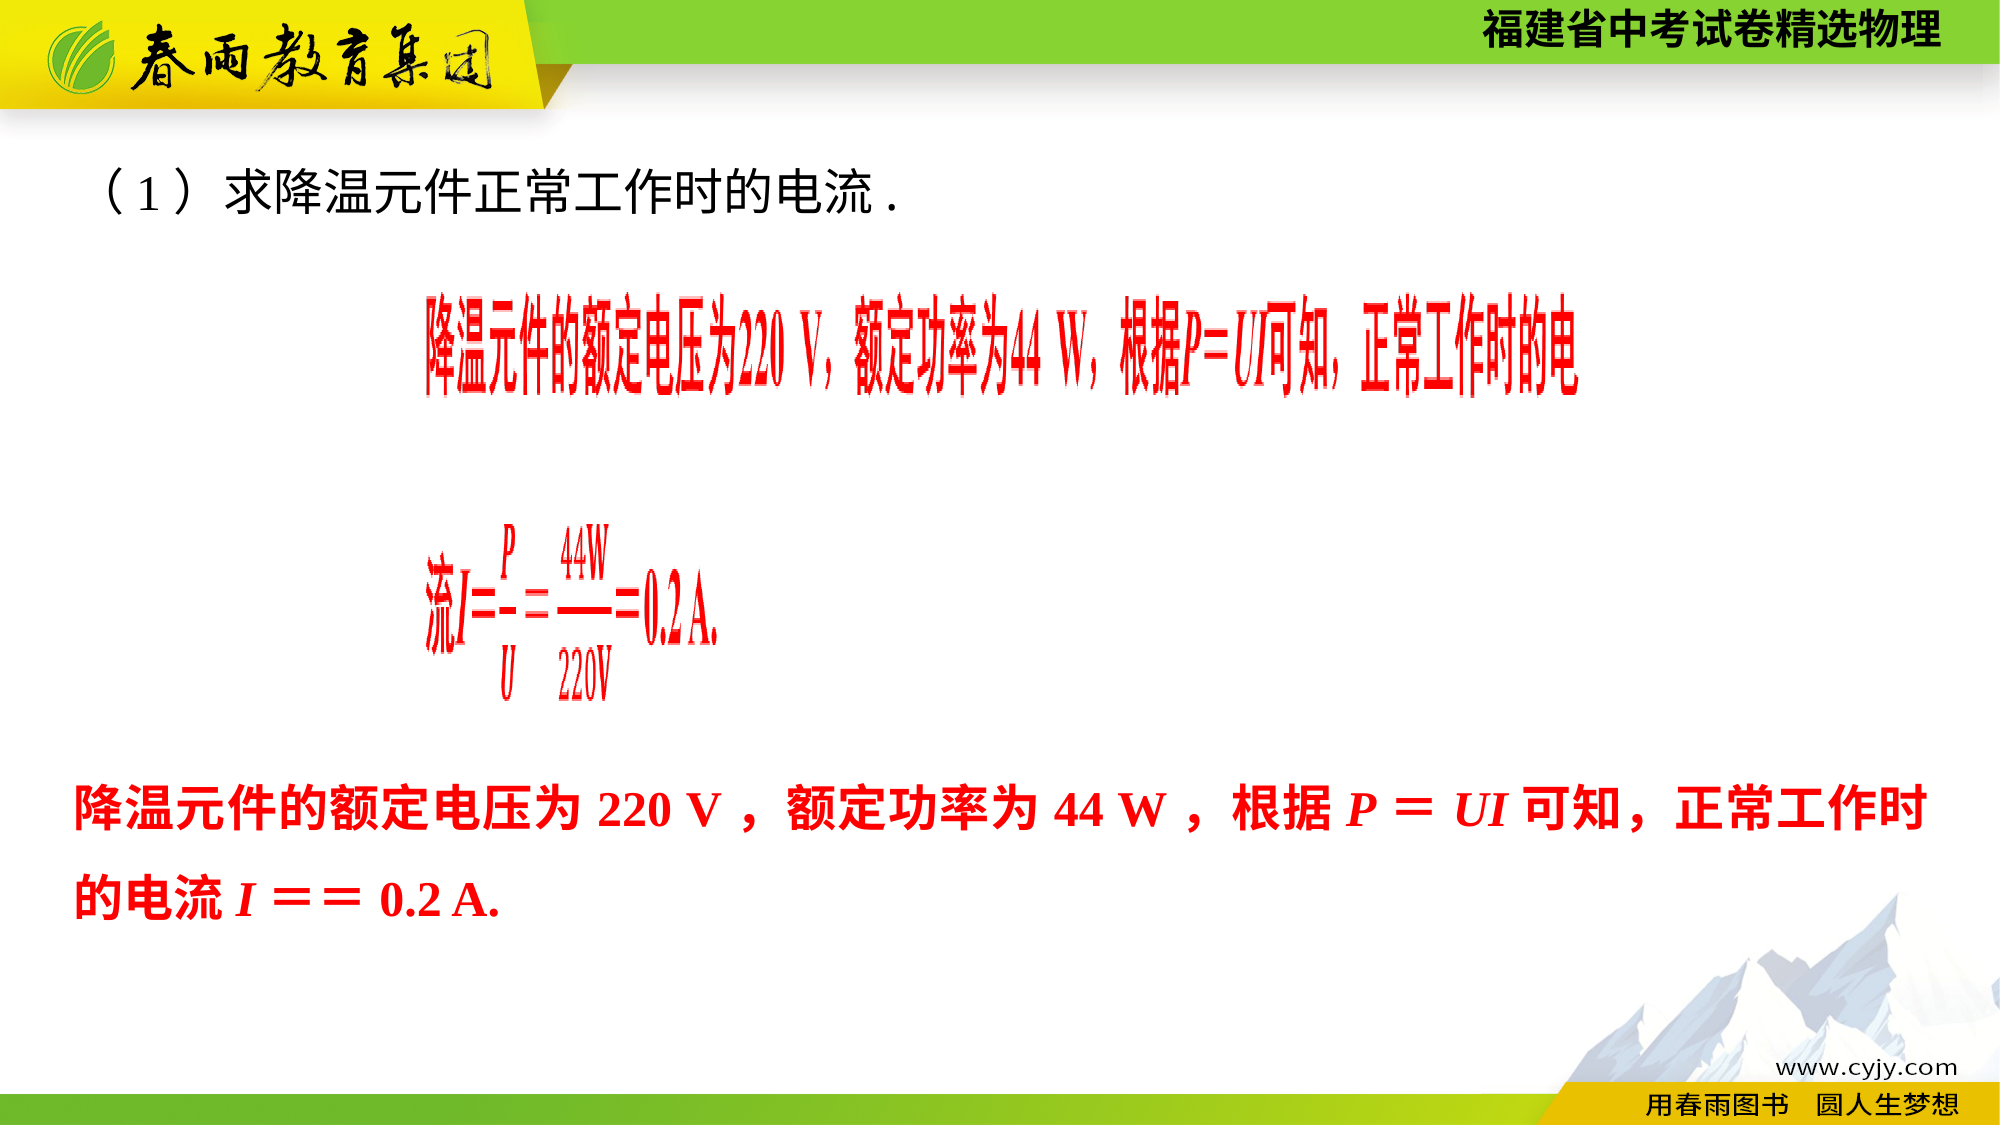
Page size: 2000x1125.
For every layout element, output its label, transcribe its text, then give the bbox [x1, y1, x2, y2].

picture [0, 0, 2000, 1125]
list （1）求降温元件正常工作时的电流. [59, 122, 1944, 217]
